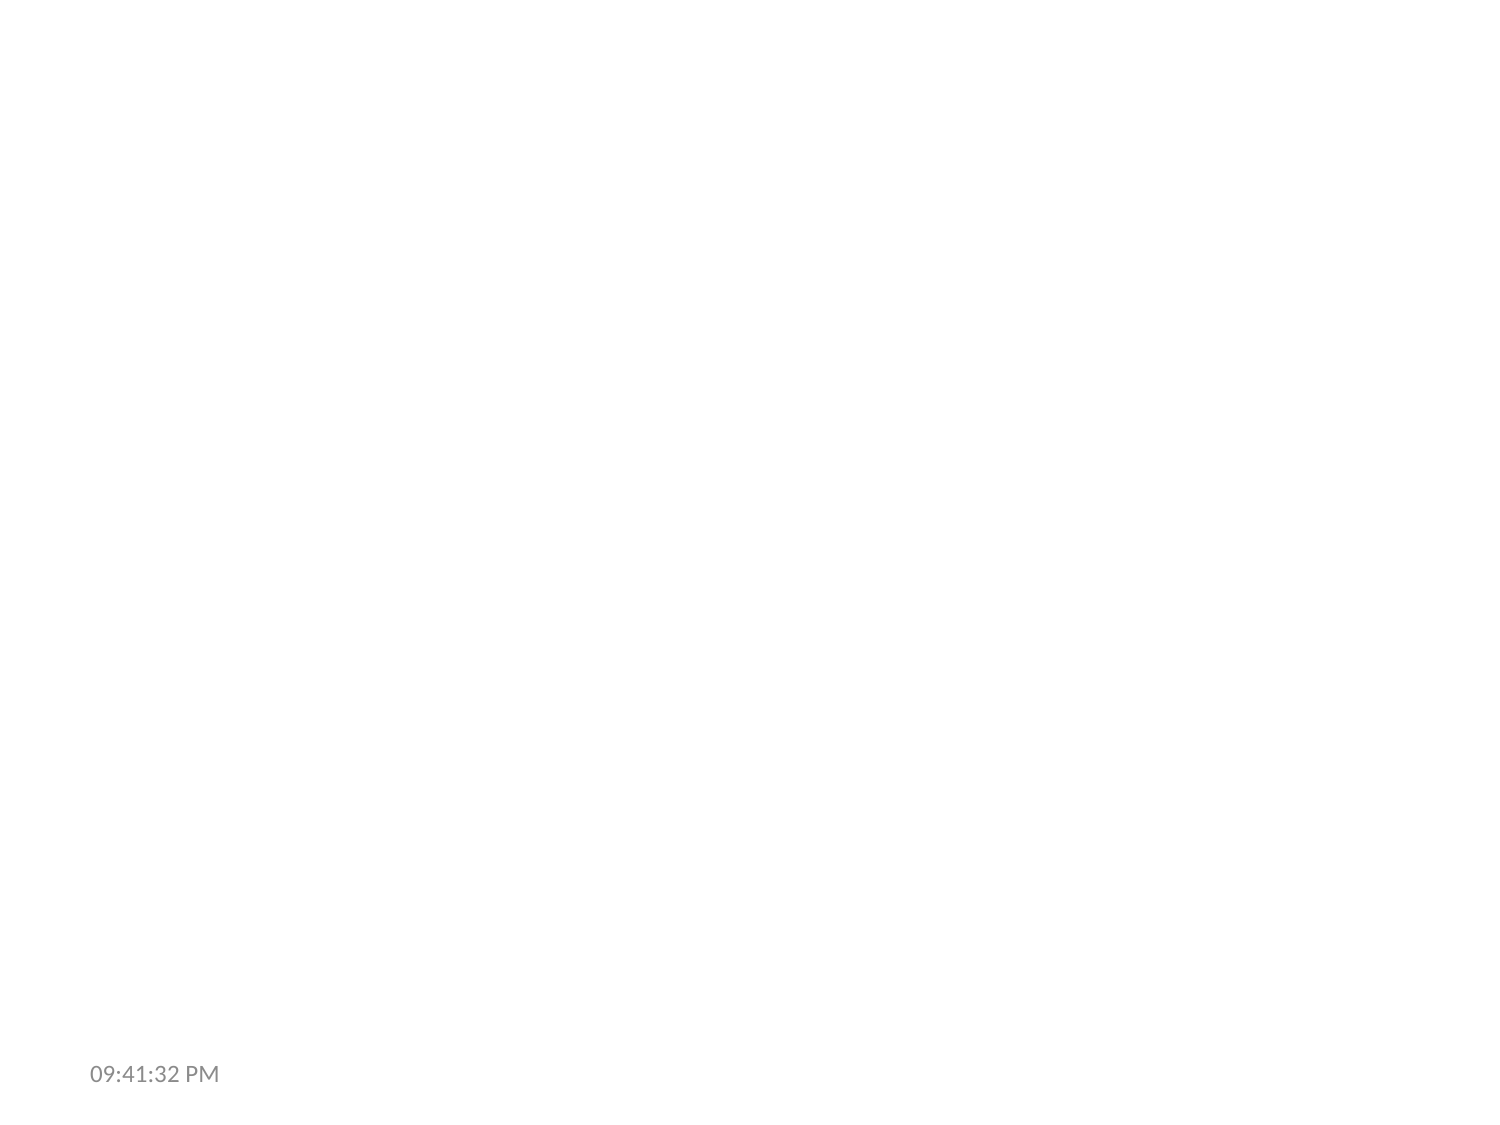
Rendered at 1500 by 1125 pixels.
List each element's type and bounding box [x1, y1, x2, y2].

slide_number [75, 1042, 425, 1103]
